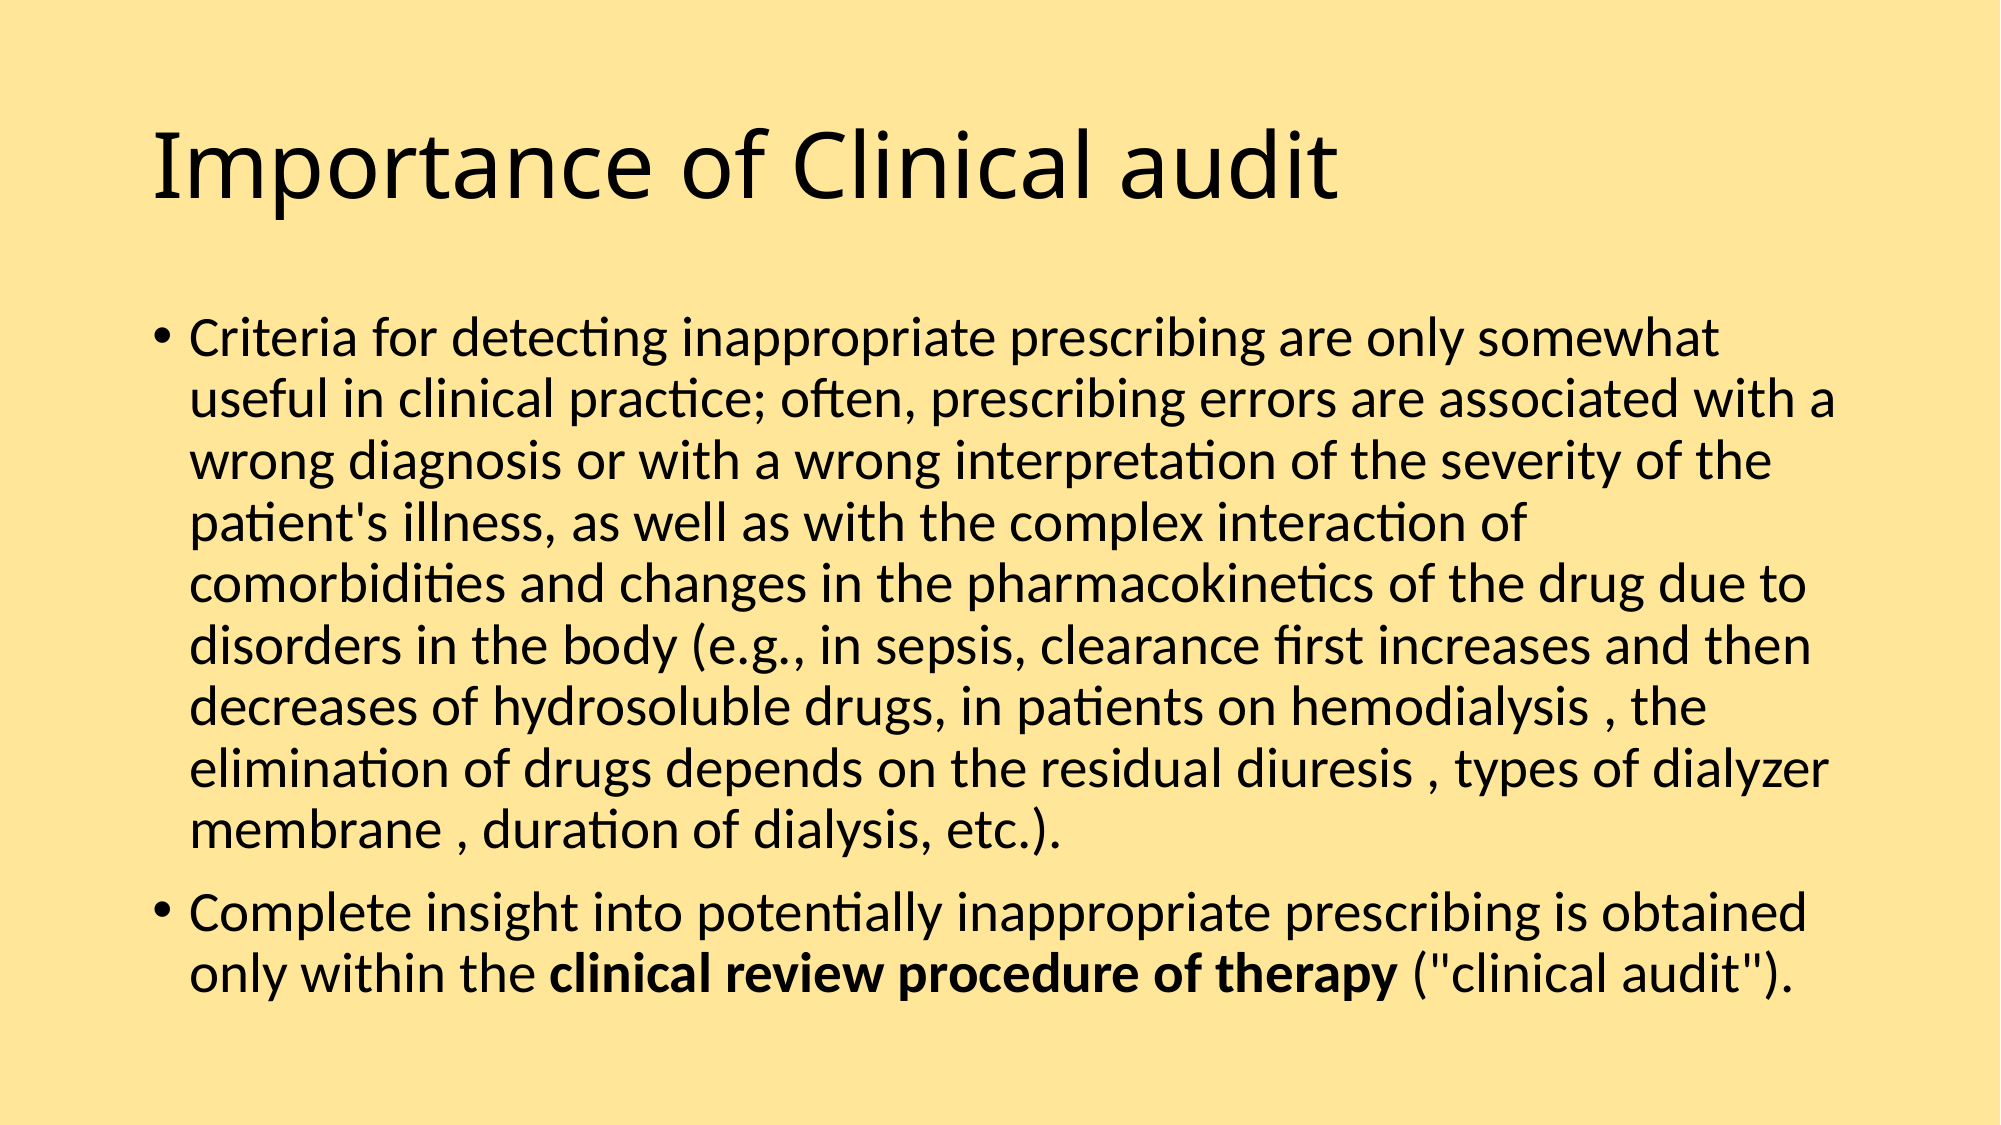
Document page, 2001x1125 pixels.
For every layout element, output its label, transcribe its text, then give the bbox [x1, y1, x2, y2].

title Importance of Clinical audit [137, 59, 1863, 278]
list Criteria for detecting inappropriate prescribing are only somewhat useful in clinical practice; often, prescribing errors are associated with a wrong diagnosis or with a wrong interpretation of the severity of the patient's illness, as well as with the complex interaction of comorbidities and changes in the pharmacokinetics of the drug due to disorders in the body (e.g., in sepsis, clearance first increases and then decreases of hydrosoluble drugs, in patients on hemodialysis , the elimination of drugs depends on the residual diuresis , types of dialyzer membrane , duration of dialysis, etc.). Complete insight into potentially inappropriate prescribing is obtained only within the clinical review procedure of therapy ("clinical audit"). [137, 299, 1863, 1014]
